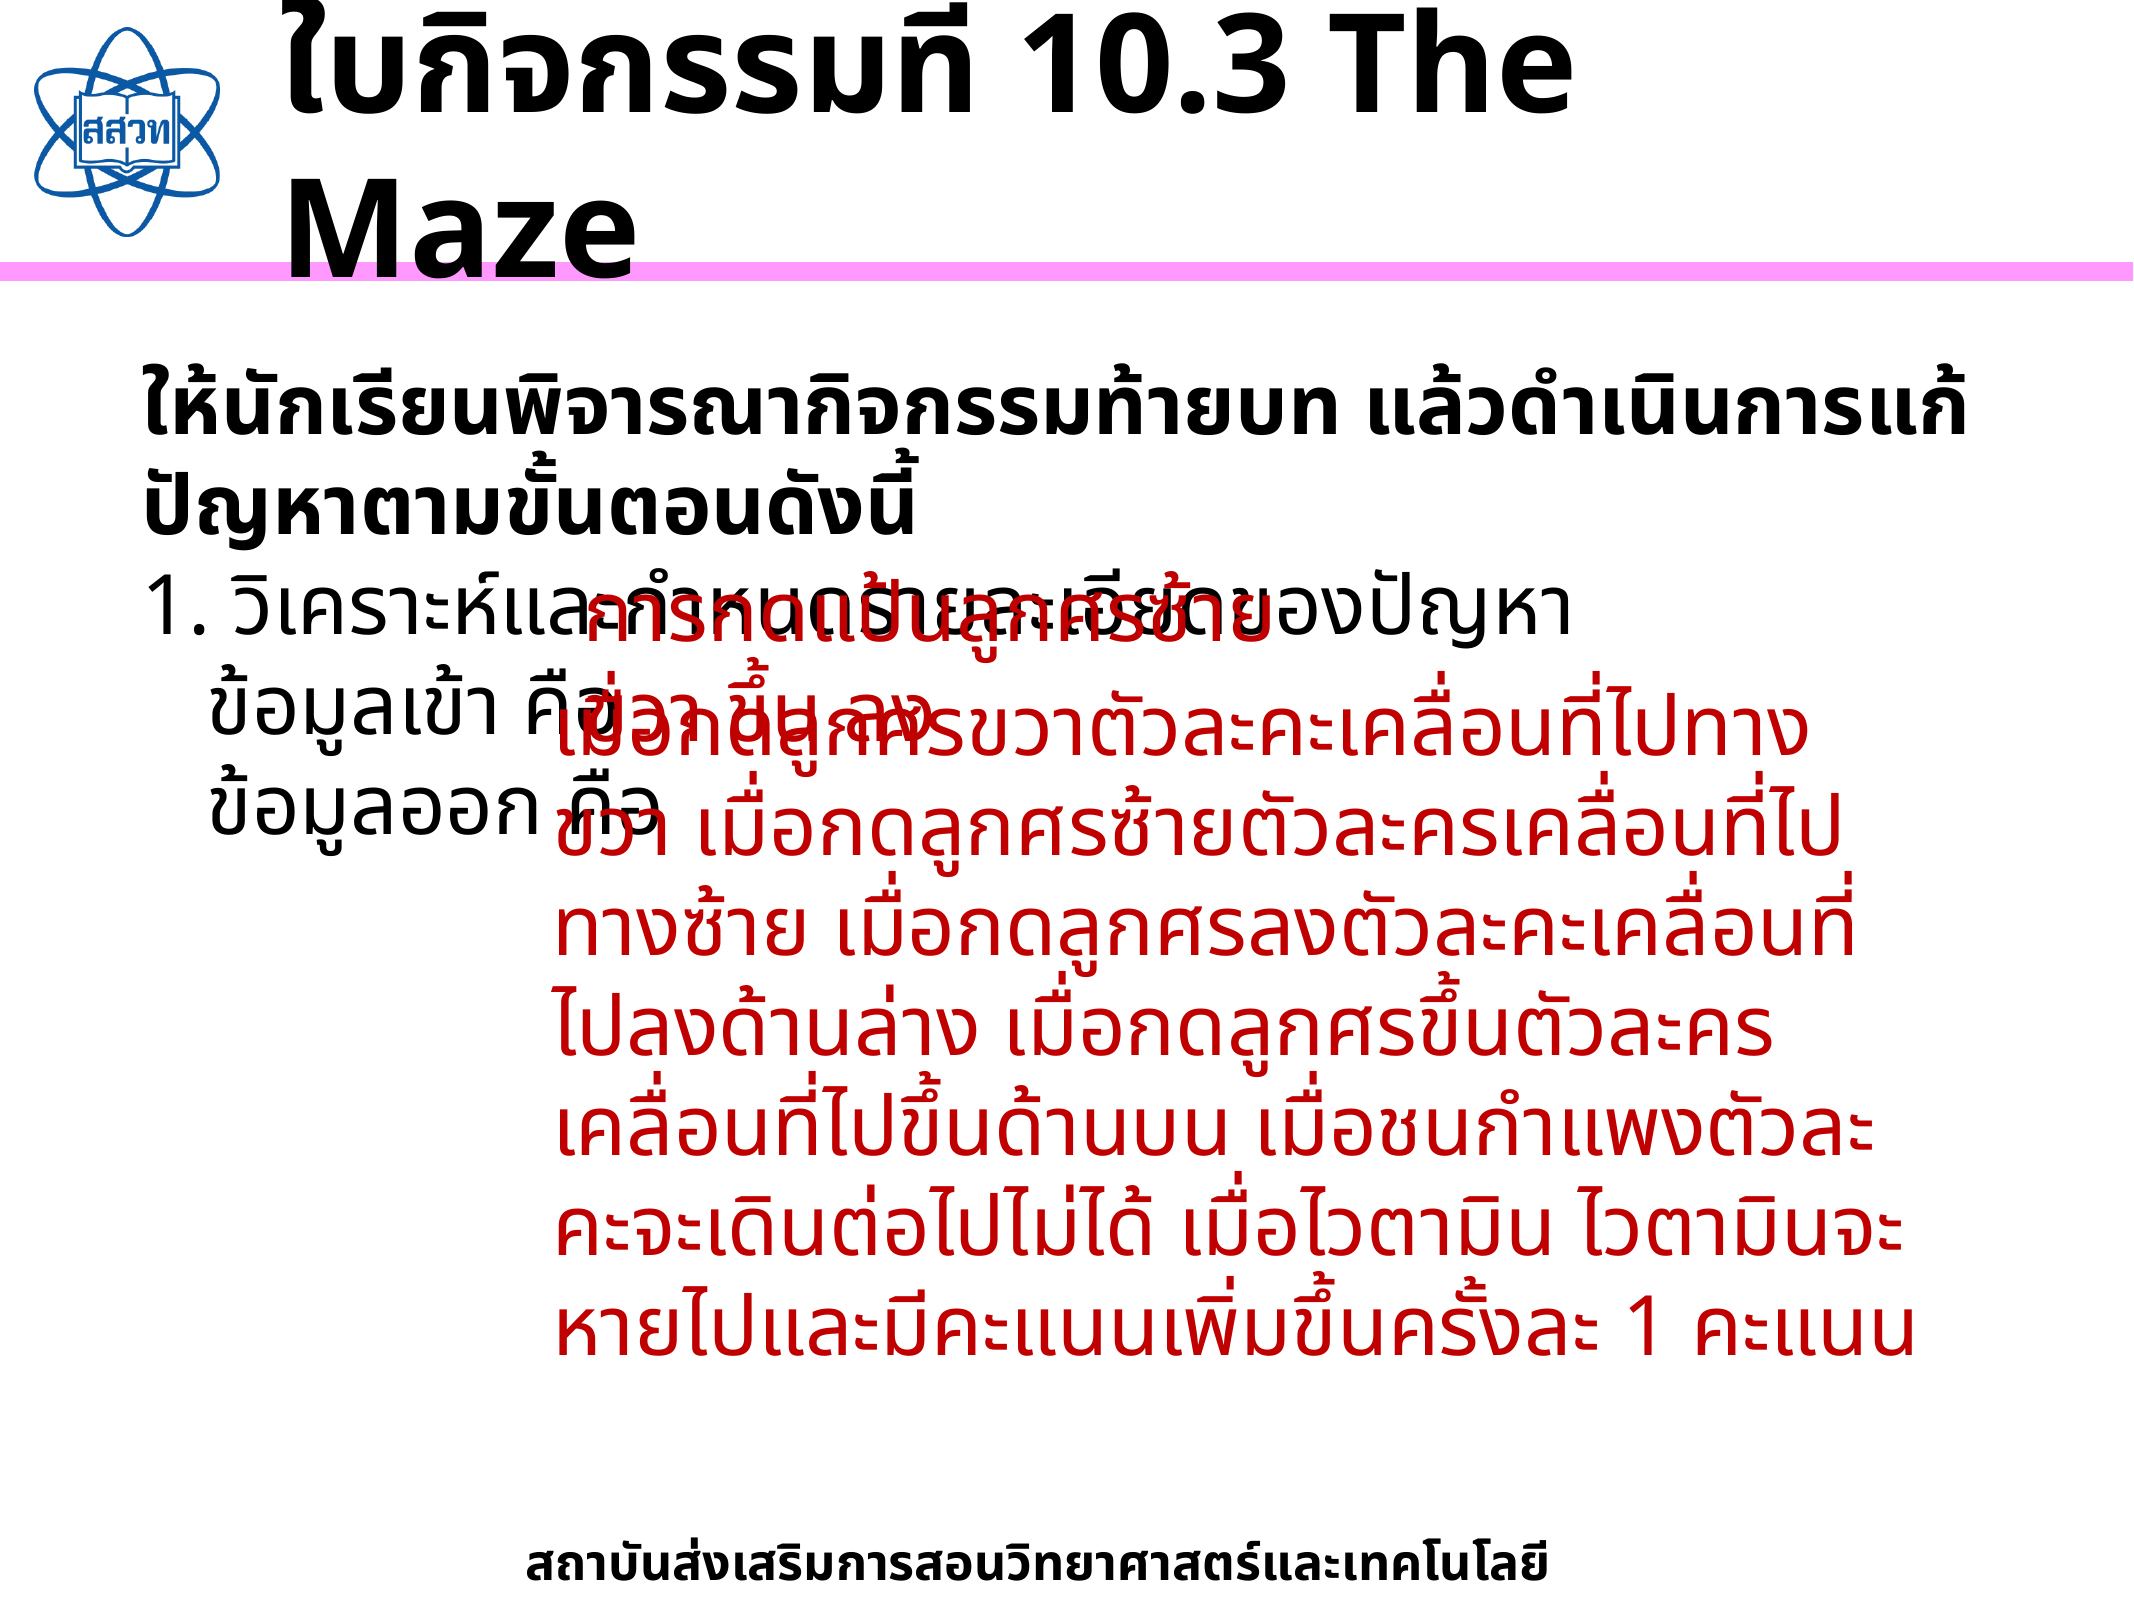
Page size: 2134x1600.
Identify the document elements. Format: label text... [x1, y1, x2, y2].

text_box เมื่อกดลูกศรขวาตัวละคะเคลื่อนที่ไปทางขวา เมื่อกดลูกศรซ้ายตัวละครเคลื่อนที่ไปทางซ้าย เมื่อกดลูกศรลงตัวละคะเคลื่อนที่ไปลงด้านล่าง เมื่อกดลูกศรขึ้นตัวละครเคลื่อนที่ไปขึ้นด้านบน เมื่อชนกำแพงตัวละคะจะเดินต่อไปไม่ได้ เมื่อไวตามิน ไวตามินจะหายไปและมีคะแนนเพิ่มขึ้นครั้งละ 1 คะแนน [537, 665, 1939, 1380]
picture [33, 27, 220, 237]
text_box การกดแป้นลูกศรซ้าย ขวา ขึ้น ลง [568, 550, 1433, 665]
text_box ใบกิจกรรมที่ 10.3 The Maze [271, 274, 1939, 314]
text_box สถาบันส่งเสริมการสอนวิทยาศาสตร์และเทคโนโลยี [74, 1522, 2002, 1589]
text_box ให้นักเรียนพิจารณากิจกรรมท้ายบท แล้วดำเนินการแก้ปัญหาตามขั้นตอนดังนี้ 1. วิเคราะห์และกำหนดรายละเอียดของปัญหา ข้อมูลเข้า คือ ข้อมูลออก คือ [126, 344, 2069, 959]
text_box ใบกิจกรรมที่ 10.3 The Maze [271, 0, 1939, 269]
